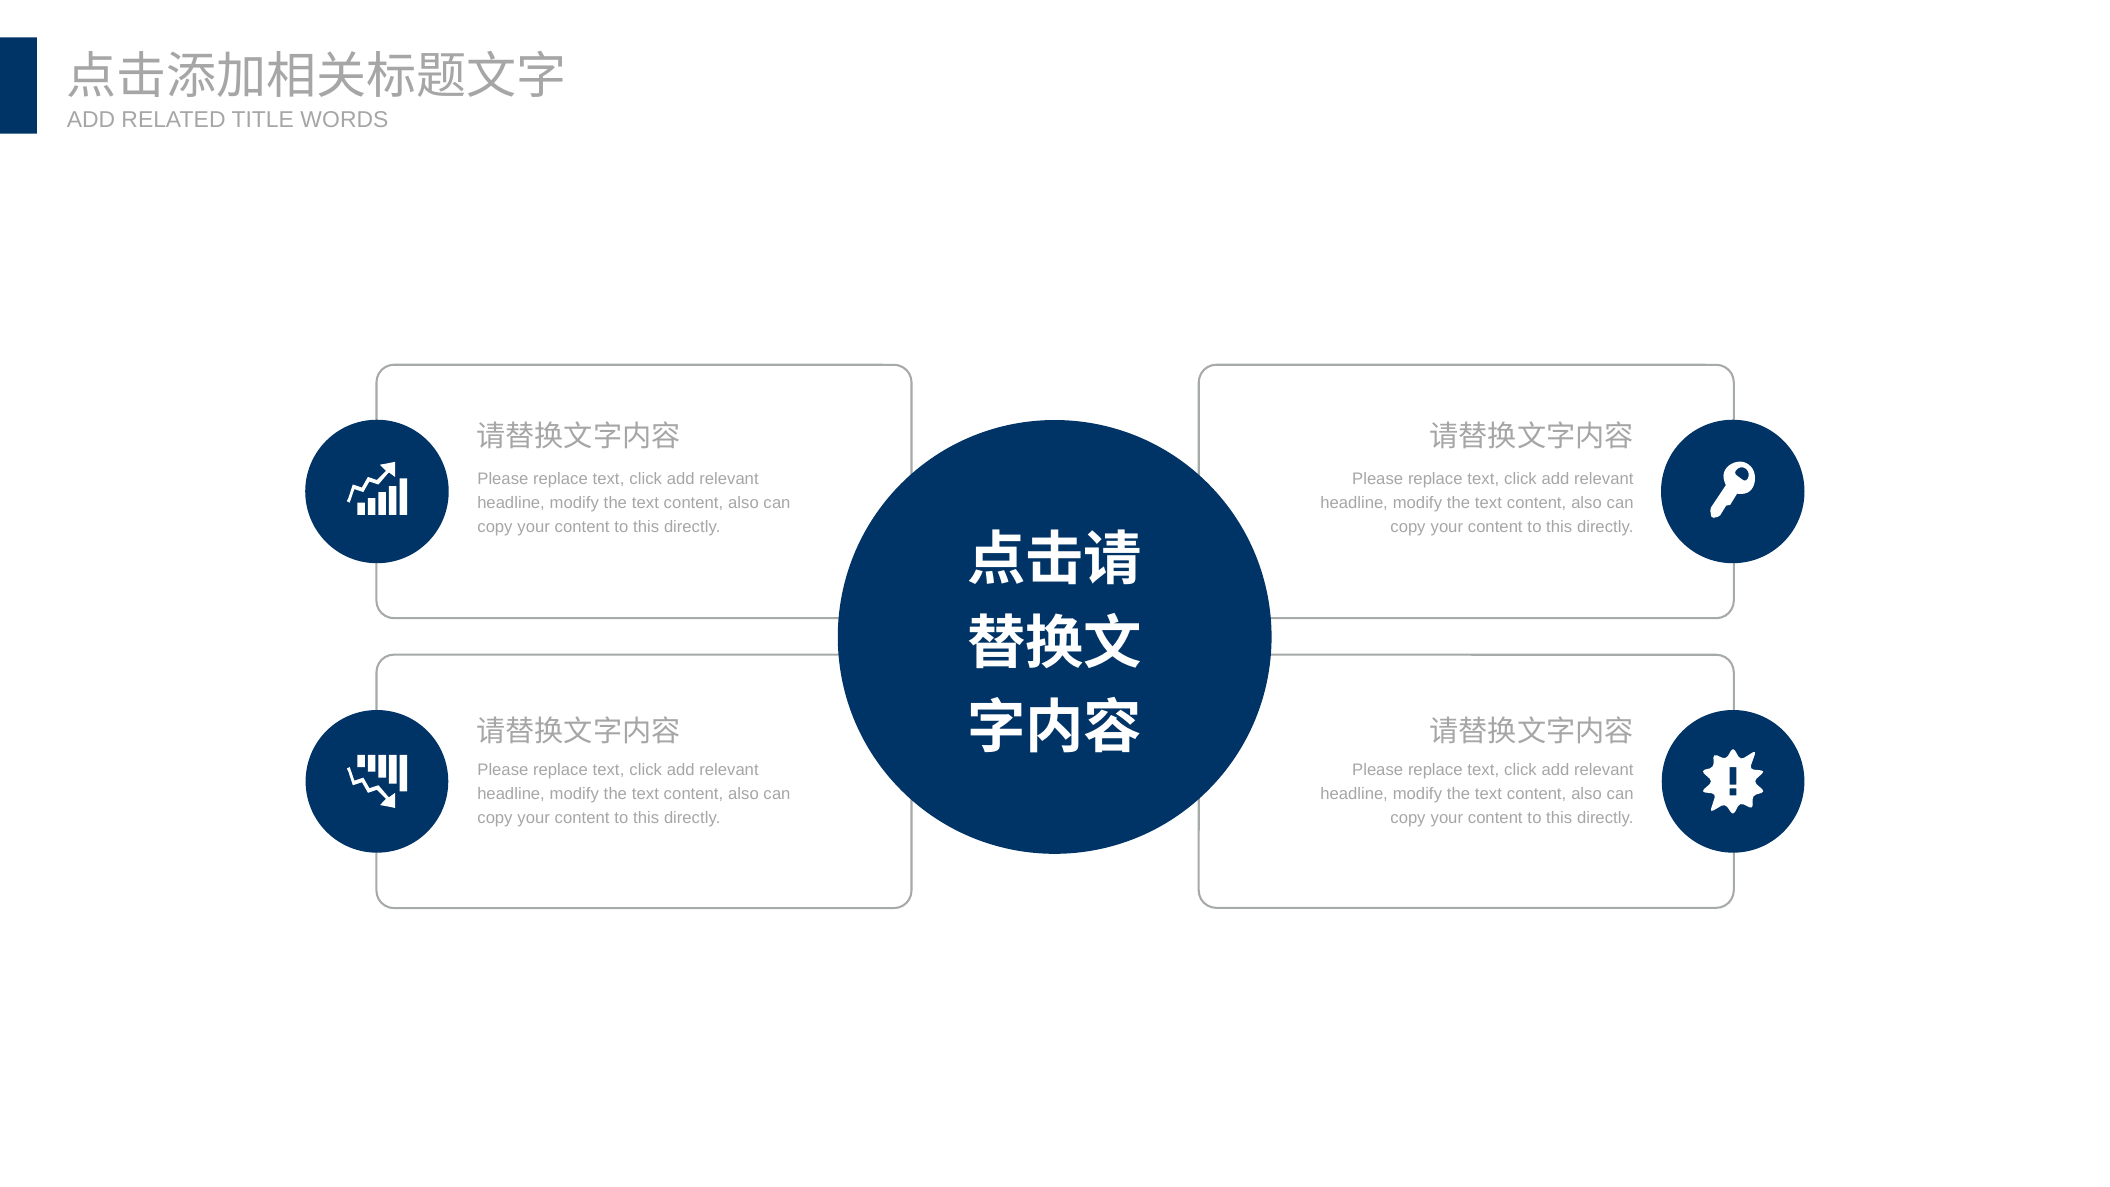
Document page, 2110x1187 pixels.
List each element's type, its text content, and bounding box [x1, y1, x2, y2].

text_box Please replace text, click add relevant headline, modify the text content, also can copy your content to this directly. [477, 754, 827, 827]
text_box [837, 420, 1272, 854]
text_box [305, 709, 449, 853]
text_box [1661, 710, 1805, 853]
text_box 请替换文字内容 [1353, 705, 1635, 748]
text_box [305, 419, 449, 564]
text_box [1198, 364, 1734, 619]
text_box 点击请替换文字内容 [939, 586, 1170, 682]
text_box [376, 364, 912, 619]
text_box [1702, 749, 1764, 814]
text_box 请替换文字内容 [475, 705, 757, 748]
text_box [0, 36, 38, 135]
text_box [376, 654, 912, 909]
text_box 点击添加相关标题文字 [66, 43, 567, 104]
text_box 请替换文字内容 [475, 410, 757, 453]
text_box 请替换文字内容 [1353, 410, 1635, 453]
text_box Please replace text, click add relevant headline, modify the text content, also can copy your content to this directly. [1286, 754, 1634, 827]
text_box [1660, 419, 1805, 564]
text_box Please replace text, click add relevant headline, modify the text content, also can copy your content to this directly. [477, 463, 827, 536]
text_box Please replace text, click add relevant headline, modify the text content, also can copy your content to this directly. [1286, 463, 1634, 536]
text_box ADD RELATED TITLE WORDS [66, 104, 389, 132]
text_box [1198, 654, 1734, 908]
